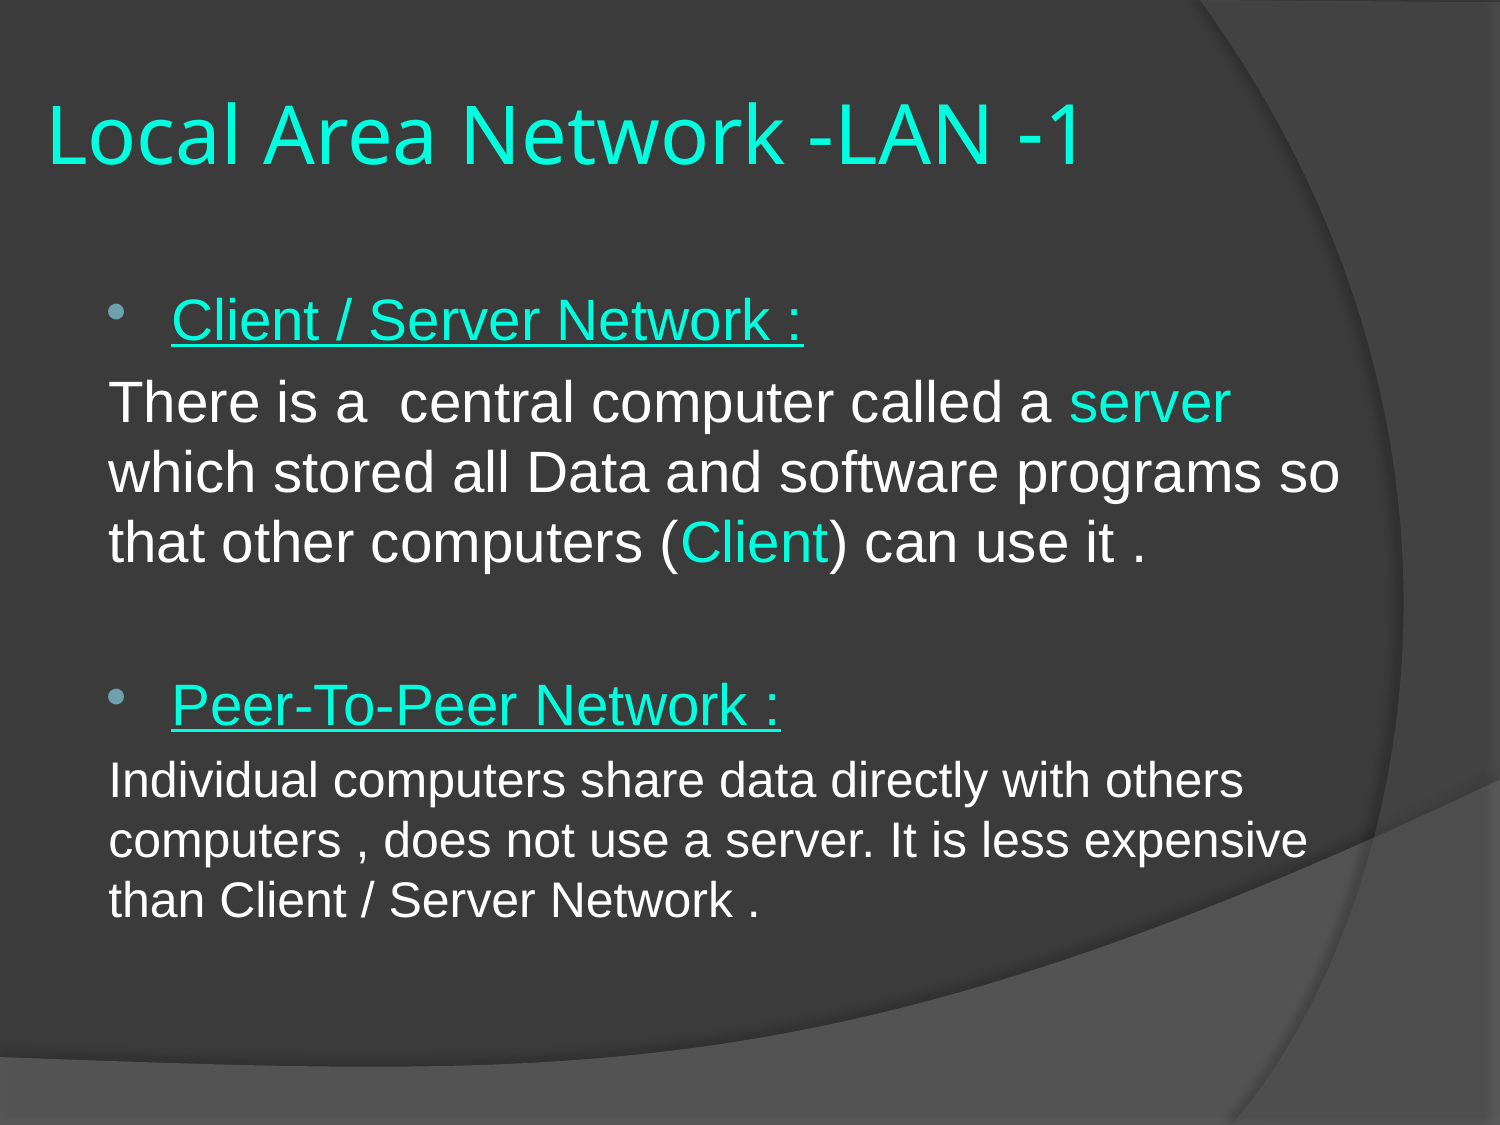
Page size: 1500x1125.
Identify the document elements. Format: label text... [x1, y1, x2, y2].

list Client / Server Network : There is a central computer called a server which stored all Data and software programs so that other computers (Client) can use it . Peer-To-Peer Network : Individual computers share data directly with others computers , does not use a server. It is less expensive than Client / Server Network . [87, 275, 1400, 1063]
text_box 1- Local Area Network -LAN [37, 37, 1263, 225]
